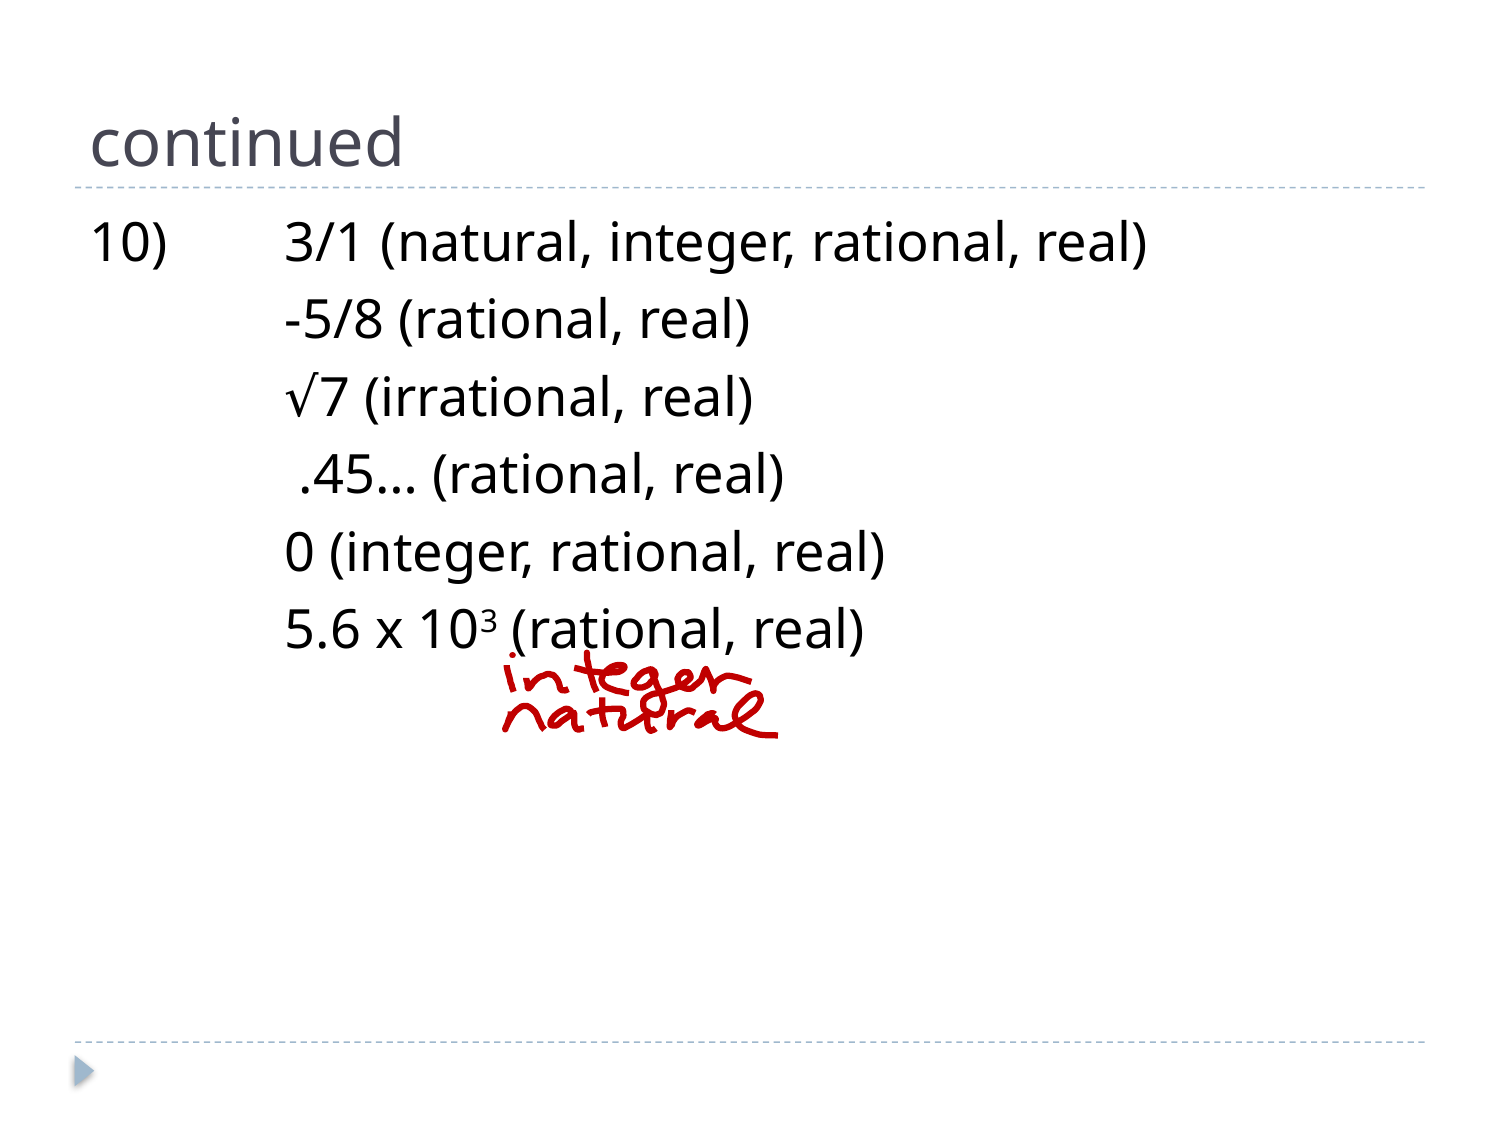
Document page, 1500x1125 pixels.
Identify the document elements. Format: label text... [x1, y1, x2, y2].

text_box [669, 709, 696, 729]
text_box [601, 718, 606, 728]
text_box [586, 651, 592, 670]
title continued [75, 24, 1425, 188]
list 10) 3/1 (natural, integer, rational, real) -5/8 (rational, real) √7 (irrational, real) .45… (rational, real) 0 (integer, rational, real) 5.6 x 103 (rational, real) [75, 200, 1425, 1010]
text_box [590, 676, 598, 693]
text_box [574, 664, 630, 694]
text_box [549, 708, 585, 731]
text_box [525, 673, 569, 692]
text_box [504, 705, 546, 731]
text_box [696, 692, 779, 737]
text_box [632, 668, 752, 716]
text_box [587, 707, 657, 732]
text_box [505, 665, 515, 692]
